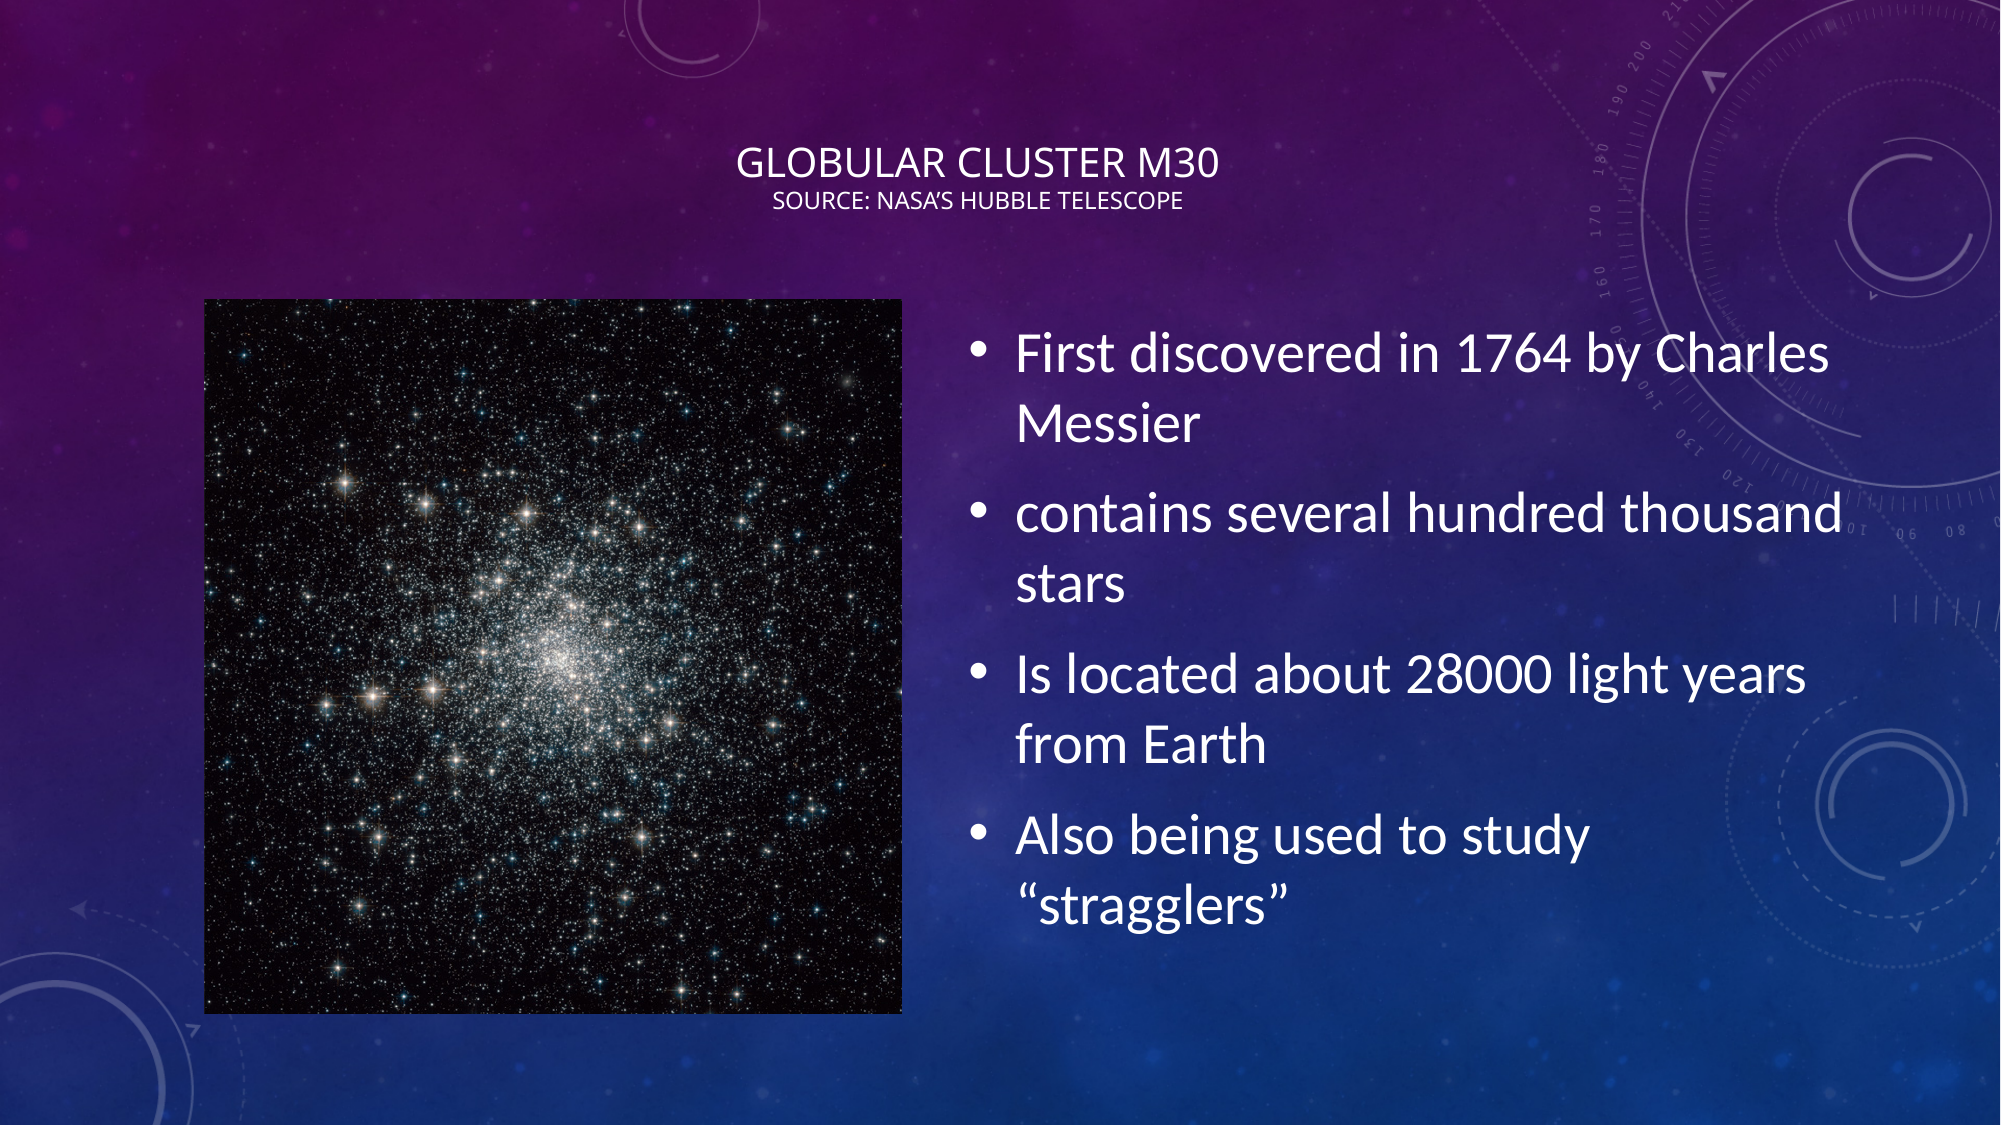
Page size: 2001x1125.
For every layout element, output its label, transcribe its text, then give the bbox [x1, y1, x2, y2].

title Globular Cluster M30 Source: NASA’s Hubble Telescope [146, 129, 1809, 267]
list First discovered in 1764 by Charles Messier contains several hundred thousand stars Is located about 28000 light years from Earth Also being used to study “stragglers” [953, 268, 1863, 982]
picture [0, 0, 2001, 1125]
